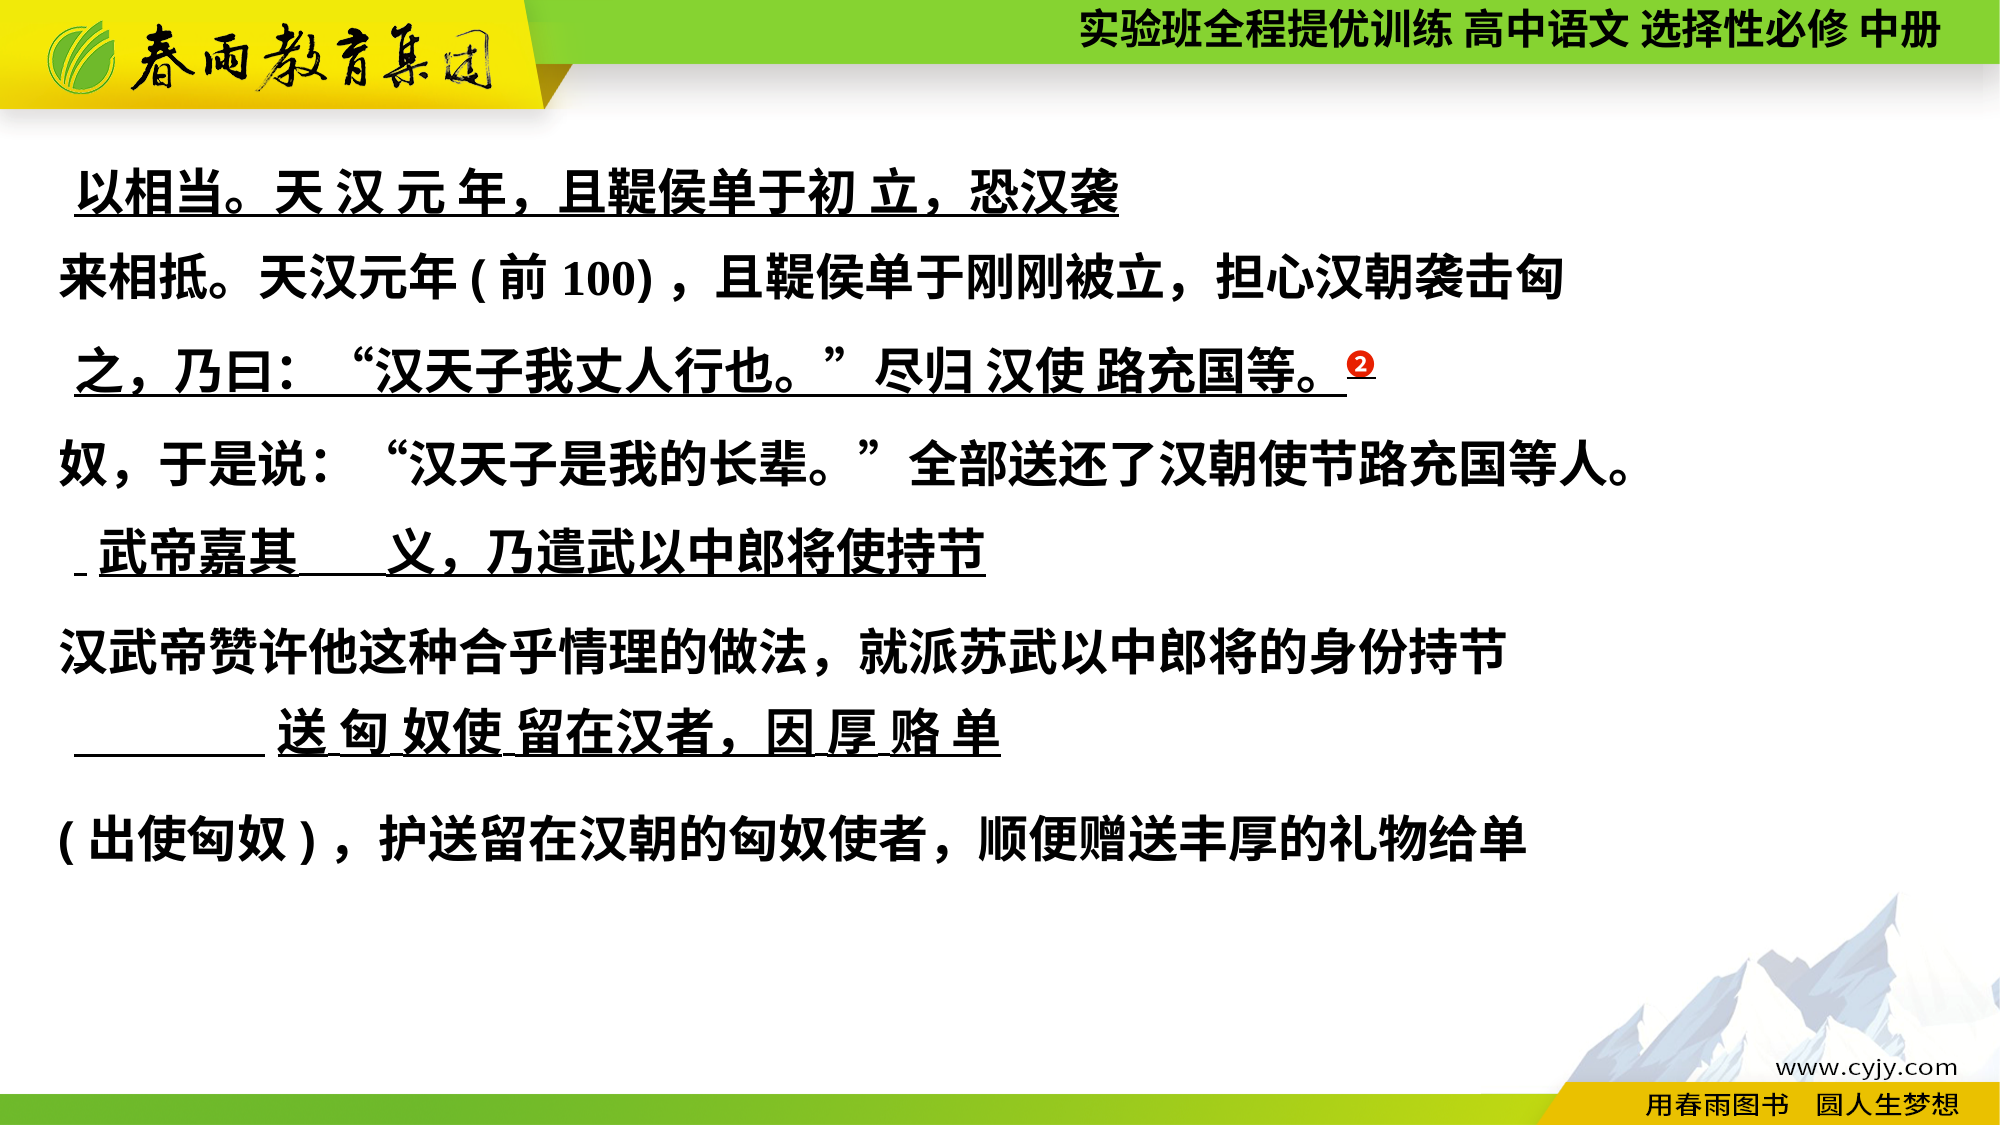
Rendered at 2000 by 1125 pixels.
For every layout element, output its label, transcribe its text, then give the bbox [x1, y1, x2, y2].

picture [0, 0, 2000, 1125]
text_box 来相抵。天汉元年(前100)，且鞮侯单于刚刚被立，担心汉朝袭击匈 奴，于是说：“汉天子是我的长辈。”全部送还了汉朝使节路充国等人。 汉武帝赞许他这种合乎情理的做法，就派苏武以中郎将的身份持节 (出使匈奴)，护送留在汉朝的匈奴使者，顺便赠送丰厚的礼物给单 [43, 208, 1928, 876]
